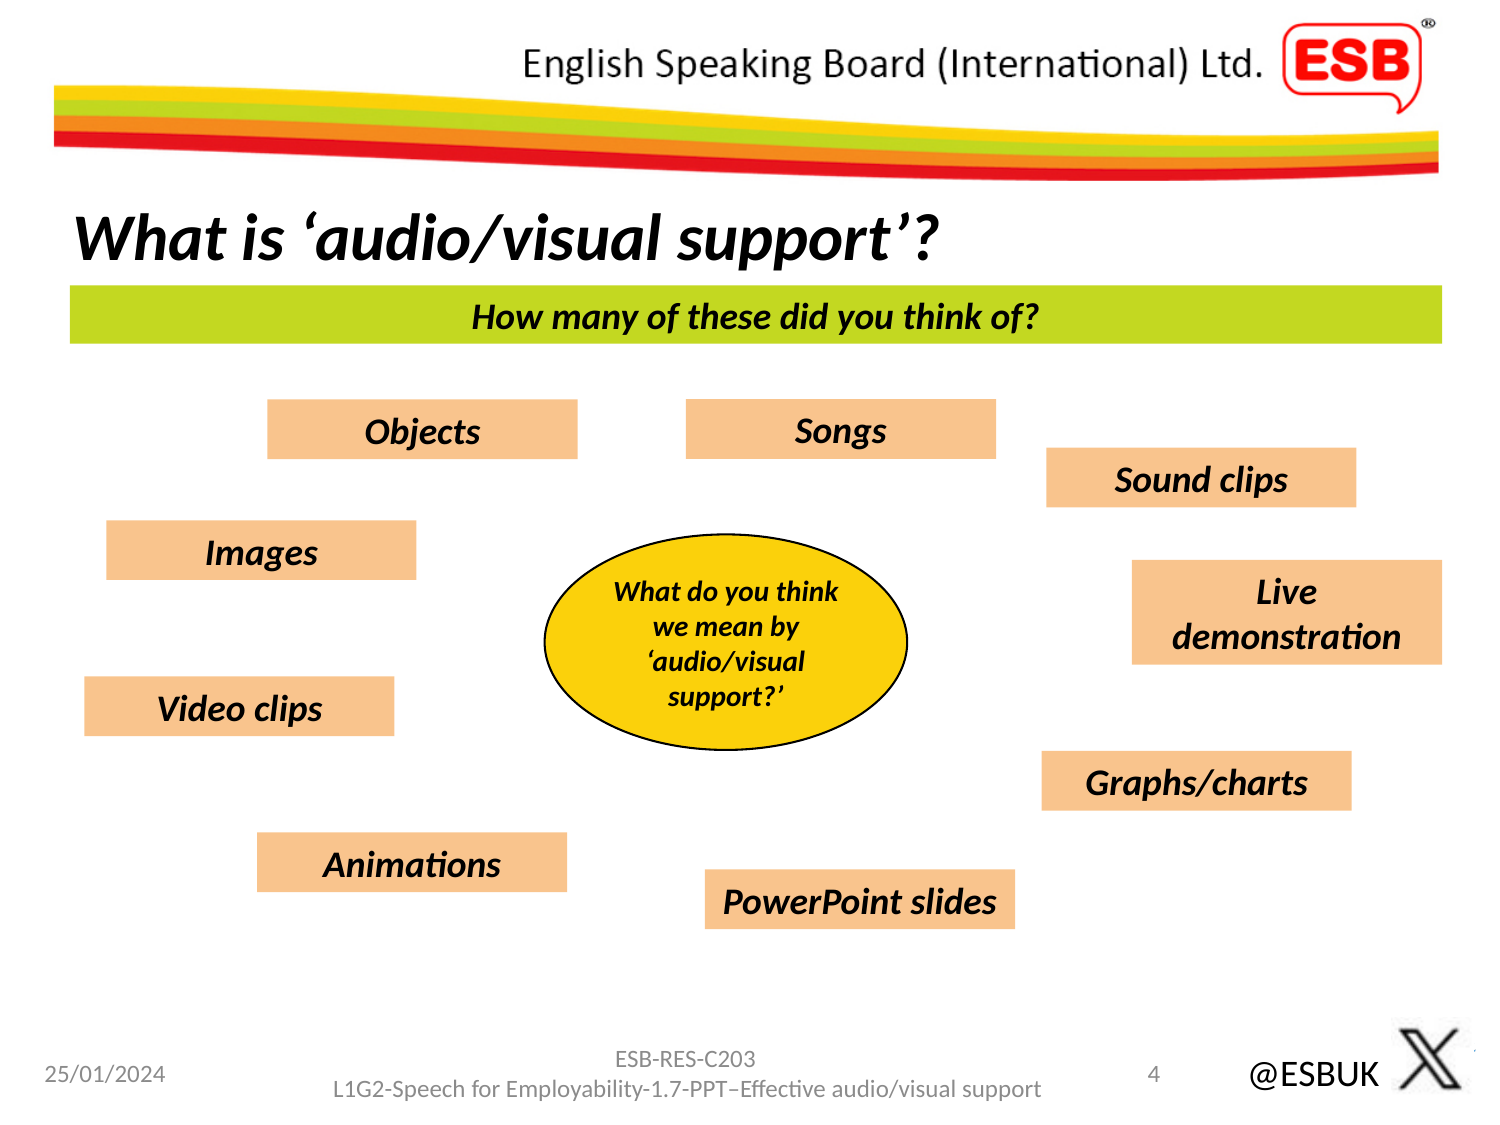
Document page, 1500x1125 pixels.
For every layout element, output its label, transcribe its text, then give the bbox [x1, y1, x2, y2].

text_box Graphs/charts [1041, 750, 1352, 811]
text_box Objects [267, 399, 578, 460]
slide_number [29, 1042, 291, 1103]
picture [0, 0, 1500, 189]
text_box Sound clips [1046, 447, 1357, 508]
footer ESB-RES-C203 L1G2-Speech for Employability-1.7-PPT–Effective audio/visual support [291, 1042, 930, 1103]
text_box Songs [685, 399, 997, 459]
text_box Images [106, 520, 417, 580]
slide_number 4 [930, 1042, 1176, 1103]
text_box What do you think we mean by ‘audio/visual support?’ [543, 533, 909, 751]
title What is ‘audio/visual support’? [57, 178, 1352, 299]
text_box Animations [257, 832, 568, 893]
text_box Video clips [84, 676, 395, 737]
text_box Live demonstration [1131, 559, 1443, 665]
text_box How many of these did you think of? [69, 284, 1443, 345]
picture [1391, 1017, 1476, 1102]
text_box PowerPoint slides [704, 869, 1016, 930]
